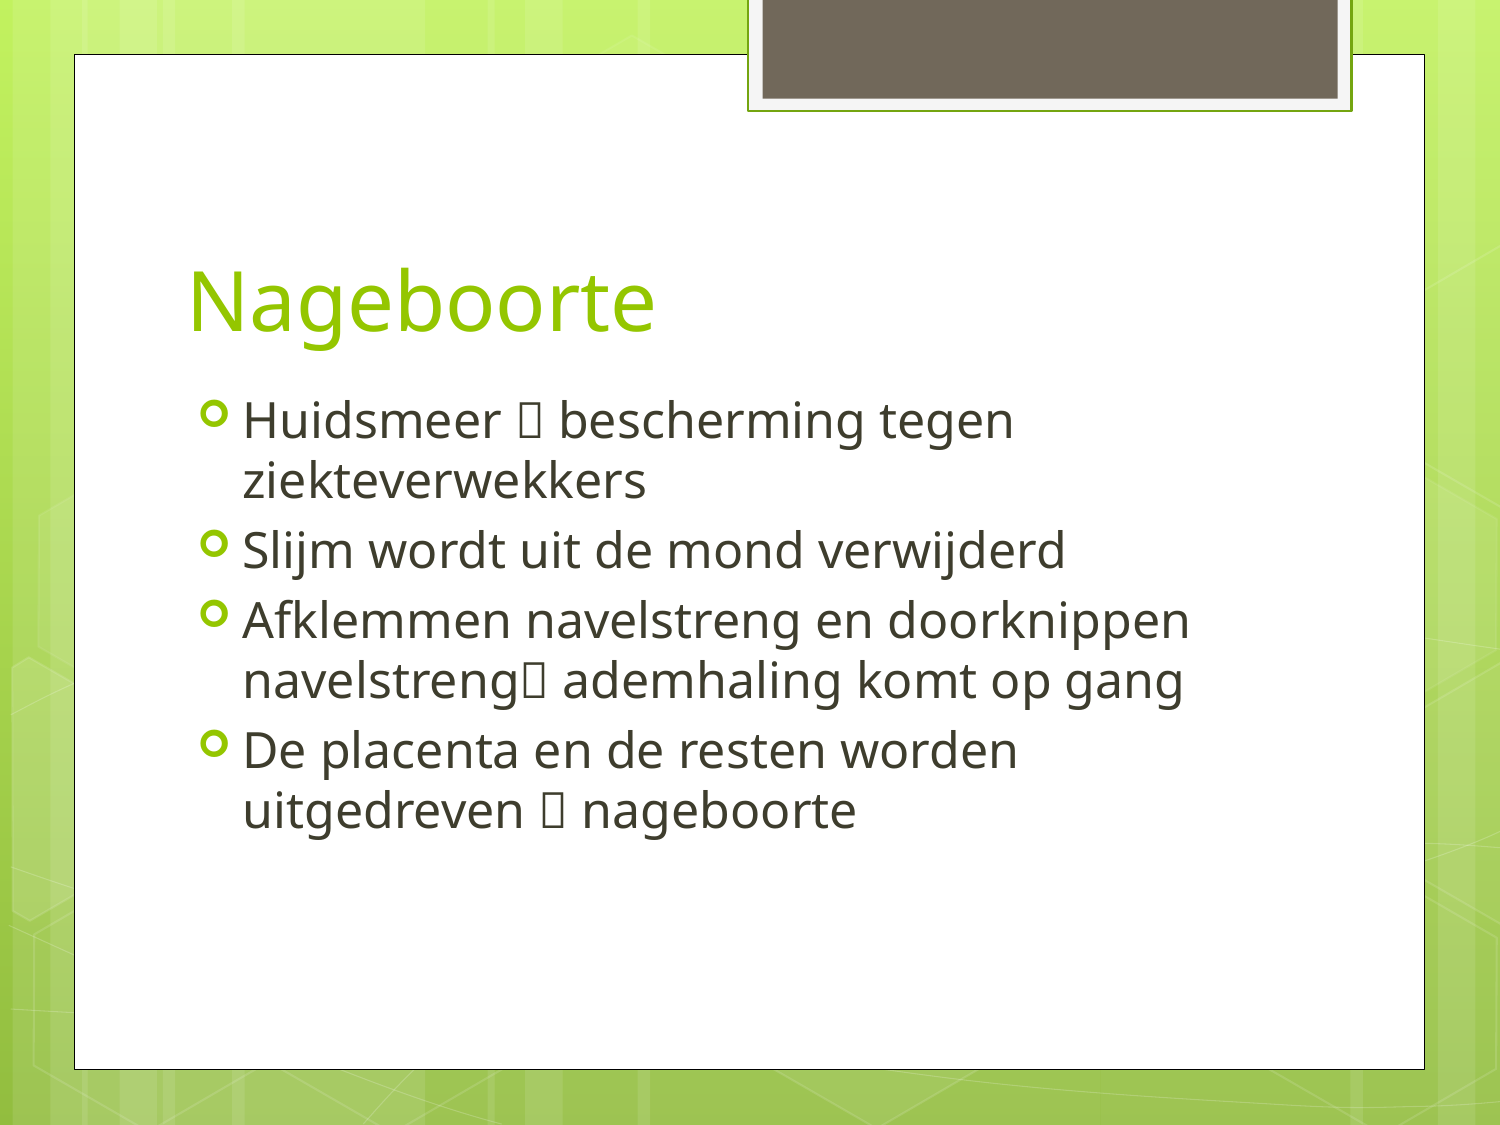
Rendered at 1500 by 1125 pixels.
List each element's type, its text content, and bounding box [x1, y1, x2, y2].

list Huidsmeer  bescherming tegen ziekteverwekkers Slijm wordt uit de mond verwijderd Afklemmen navelstreng en doorknippen navelstreng ademhaling komt op gang De placenta en de resten worden uitgedreven  nageboorte [171, 381, 1283, 957]
title Nageboorte [171, 168, 1324, 357]
